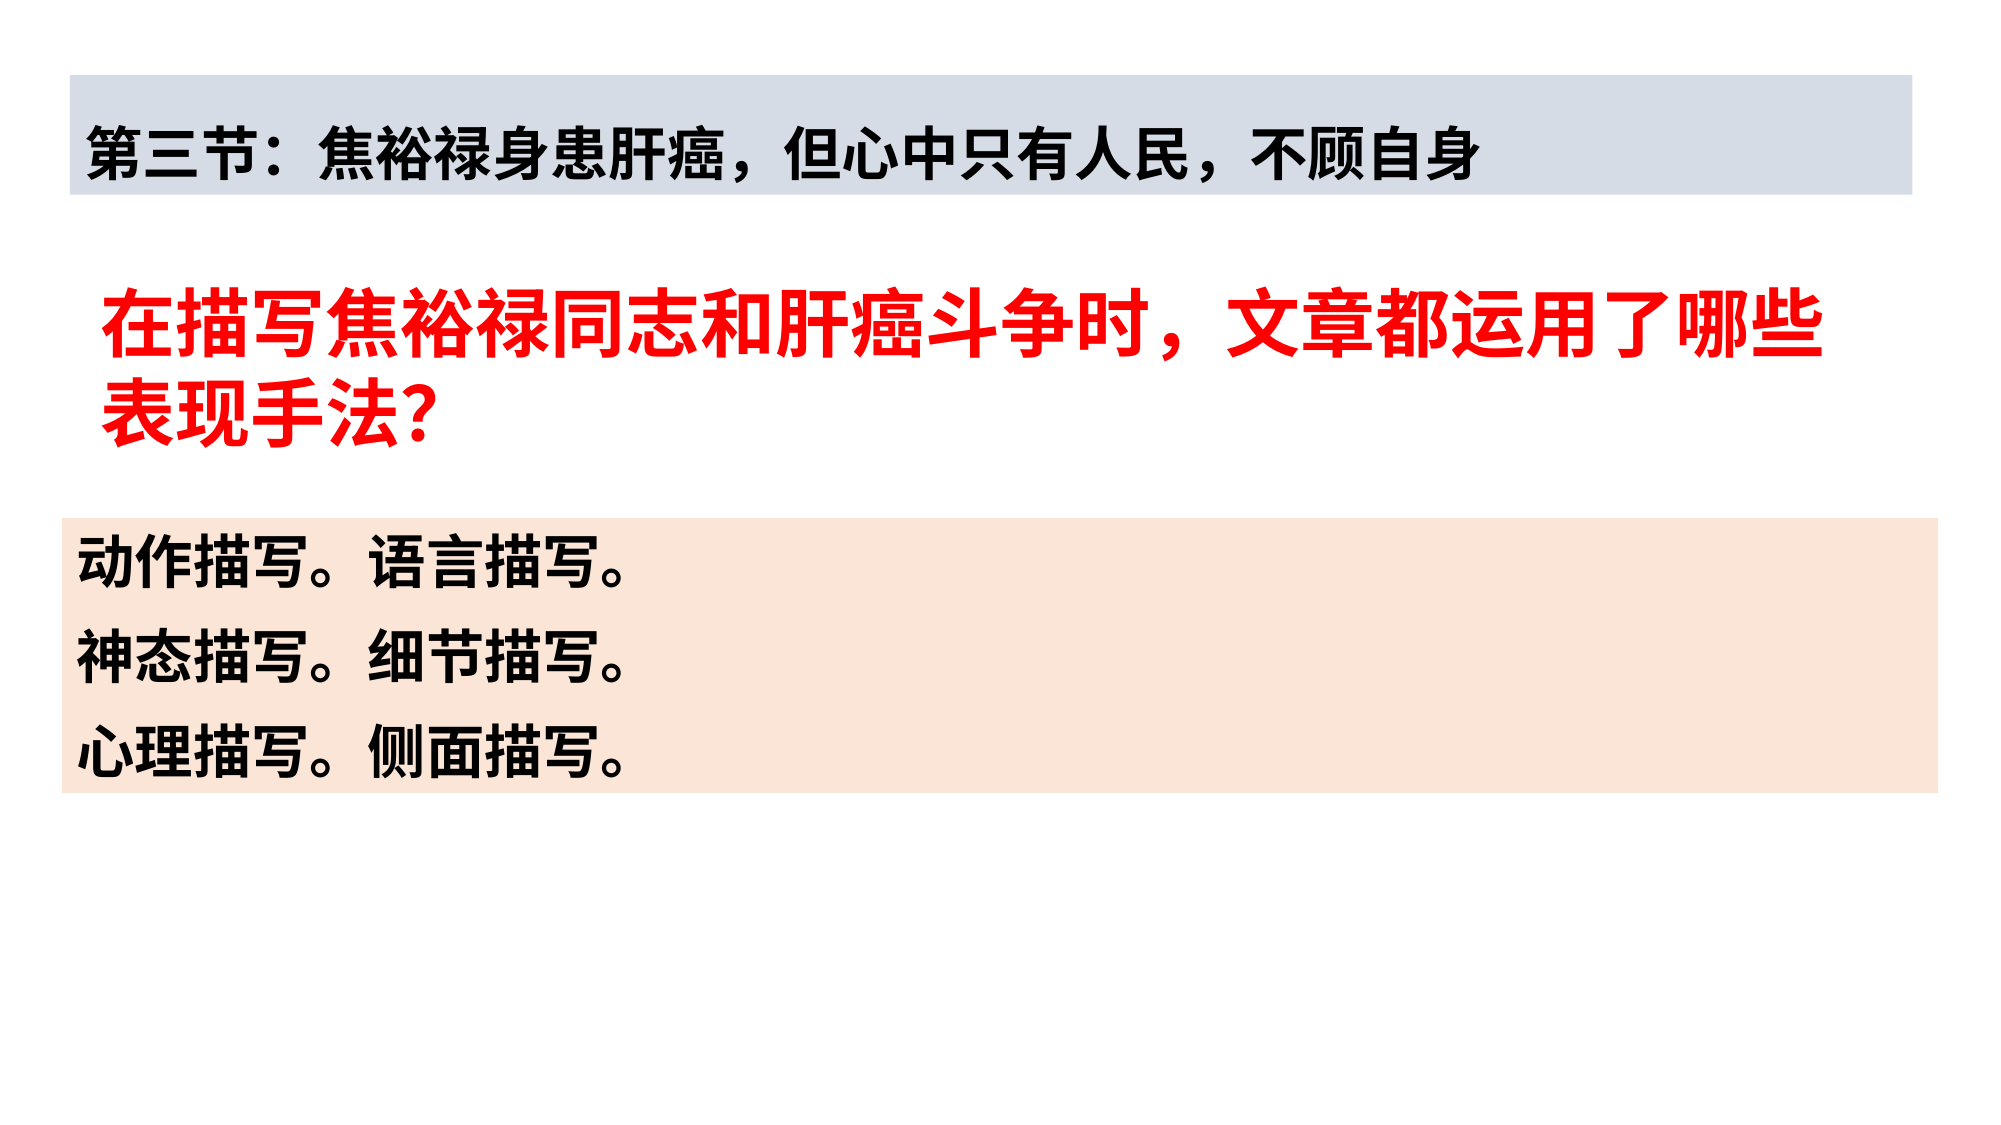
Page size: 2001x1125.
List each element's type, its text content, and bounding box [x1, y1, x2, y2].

text_box 第三节：焦裕禄身患肝癌，但心中只有人民，不顾自身 [69, 75, 1913, 195]
text_box 在描写焦裕禄同志和肝癌斗争时，文章都运用了哪些表现手法？ [85, 269, 1897, 464]
text_box 动作描写。语言描写。 神态描写。细节描写。 心理描写。侧面描写。 [61, 518, 1939, 793]
